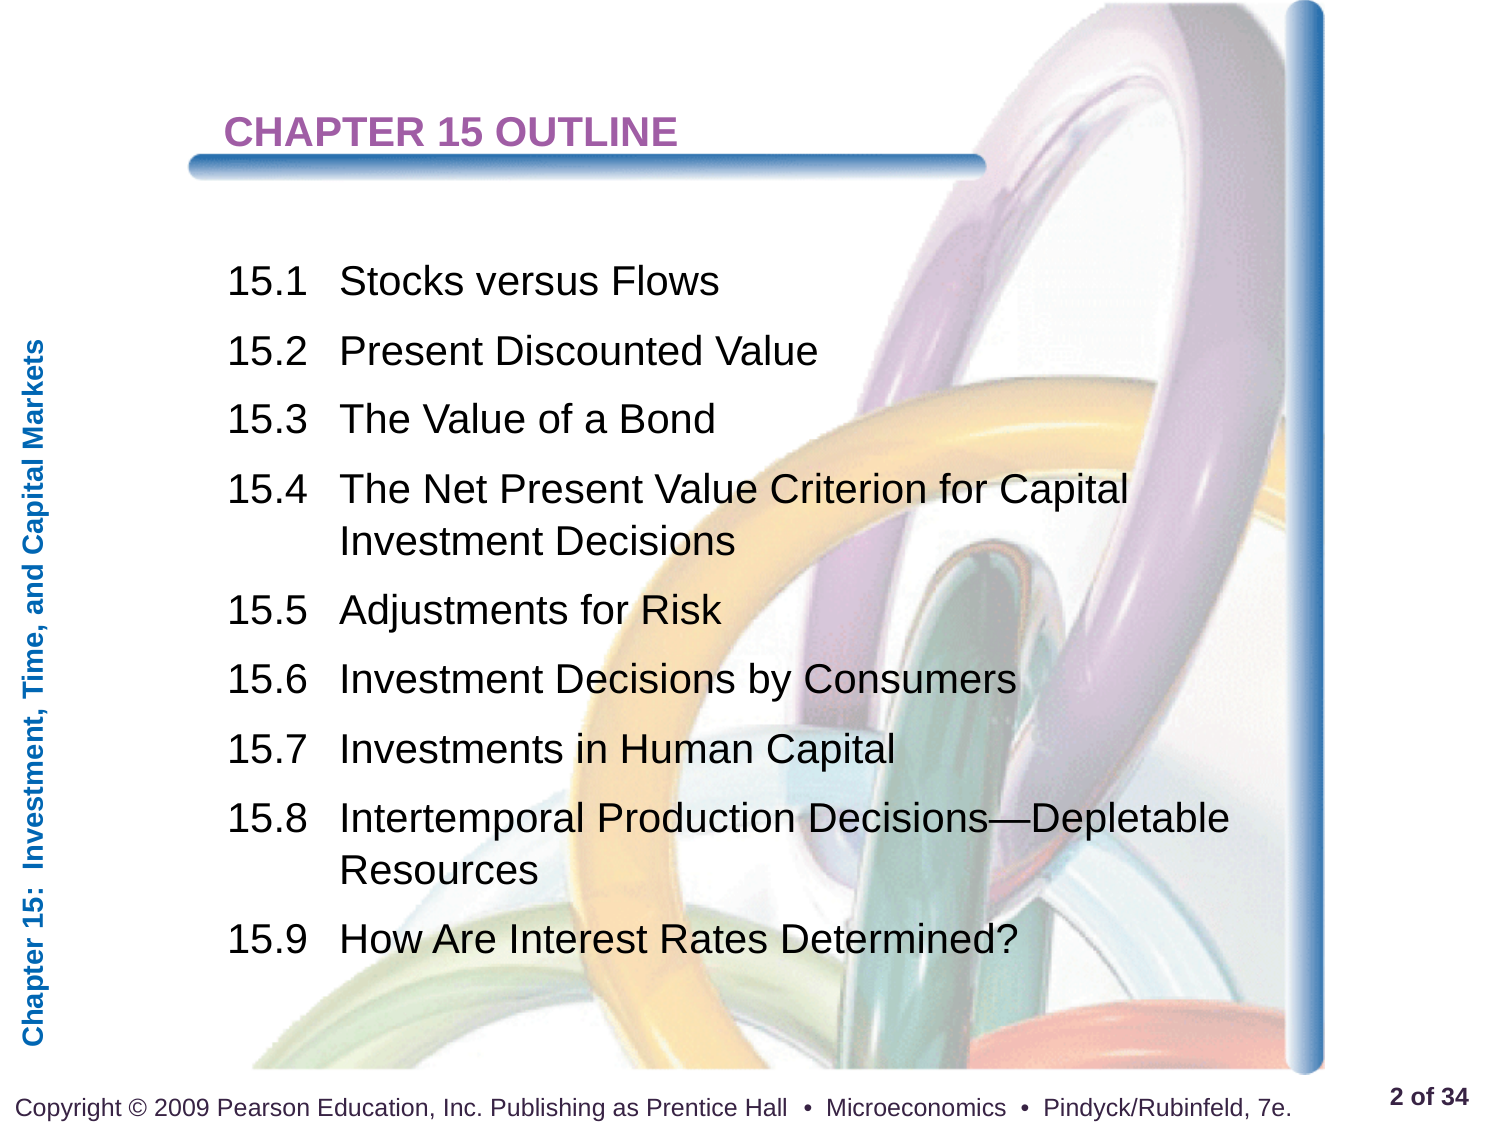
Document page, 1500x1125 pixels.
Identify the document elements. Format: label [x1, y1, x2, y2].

picture [112, 0, 1325, 1075]
